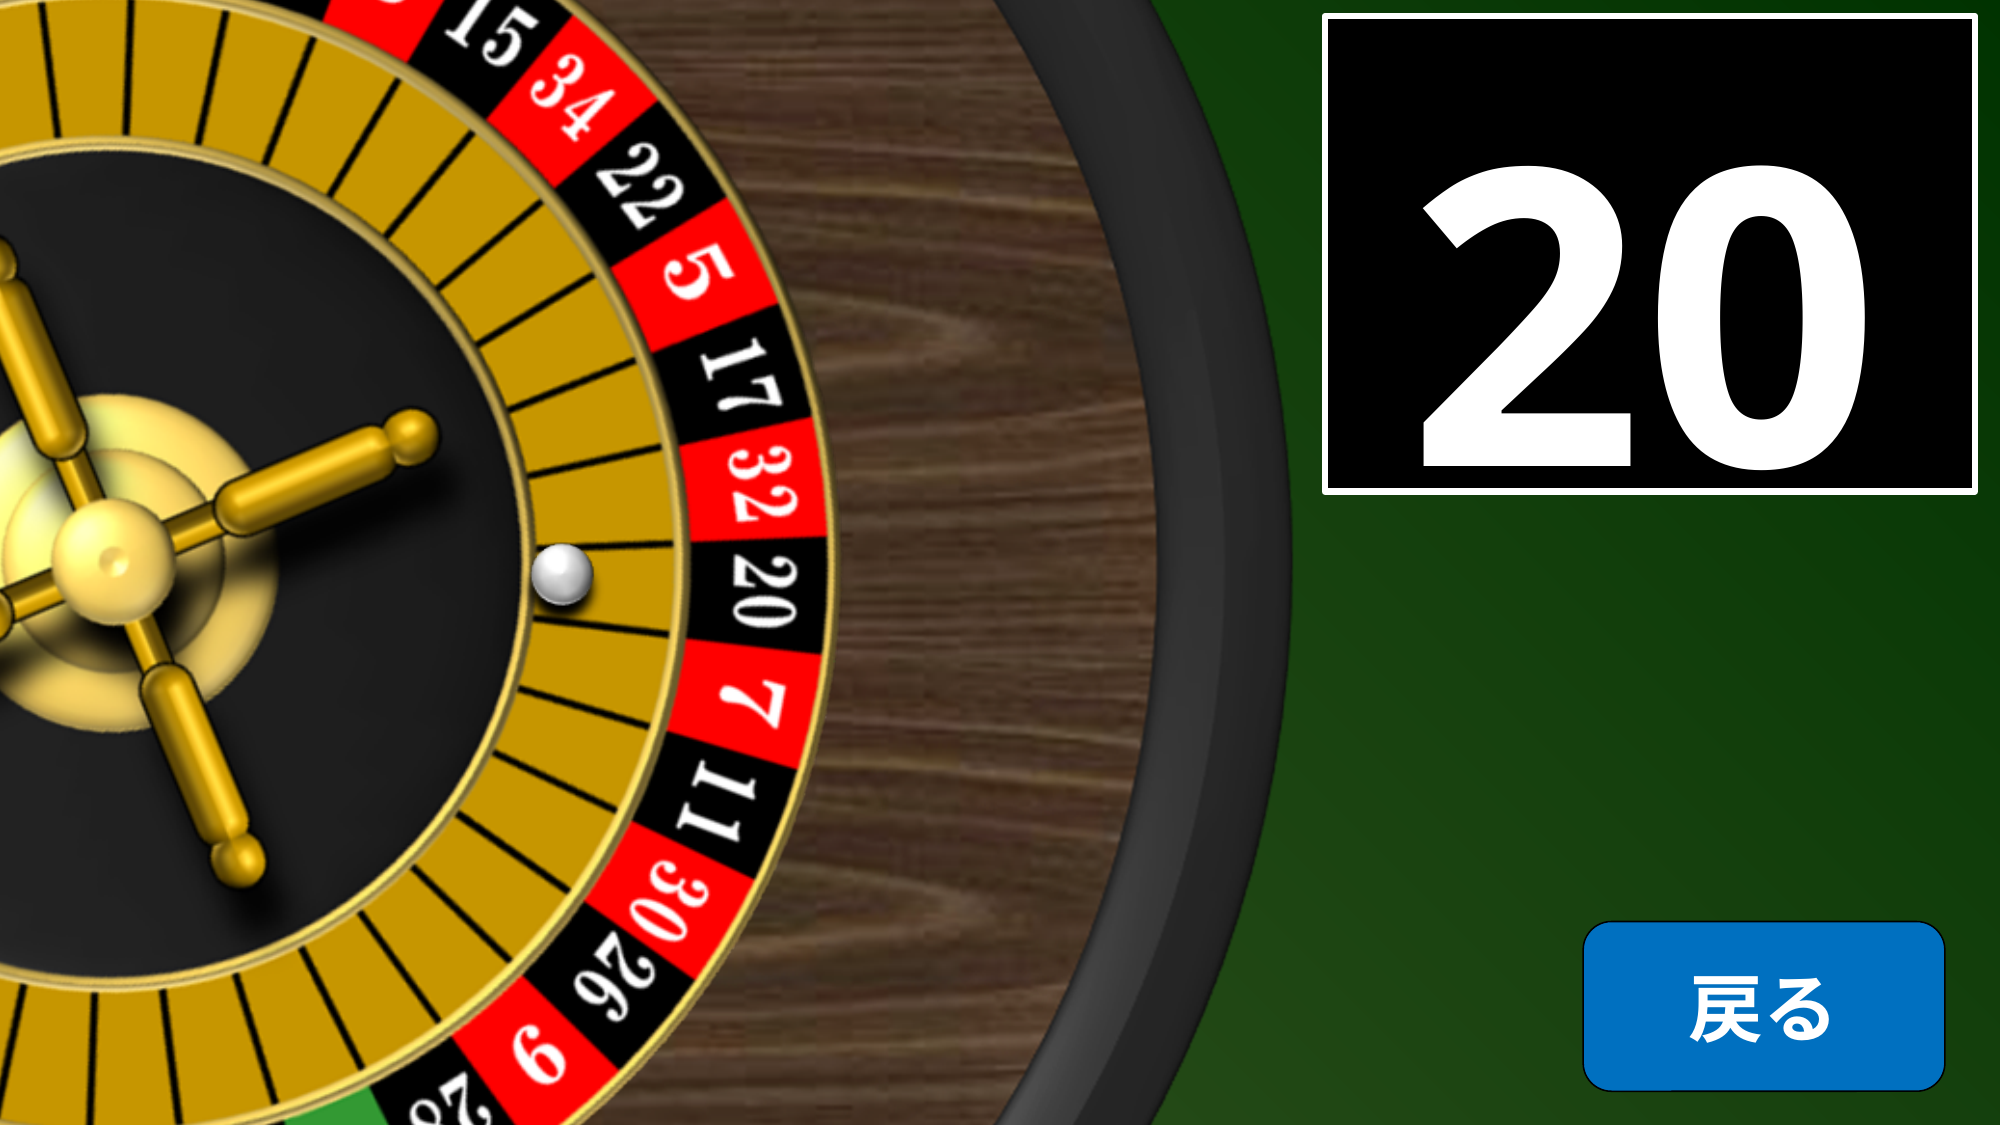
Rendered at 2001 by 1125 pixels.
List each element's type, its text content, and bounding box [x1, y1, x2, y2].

text_box 20 [1392, 44, 1896, 558]
text_box 戻る [1583, 921, 1945, 1092]
picture [0, 0, 1297, 1125]
text_box [1324, 16, 1975, 492]
